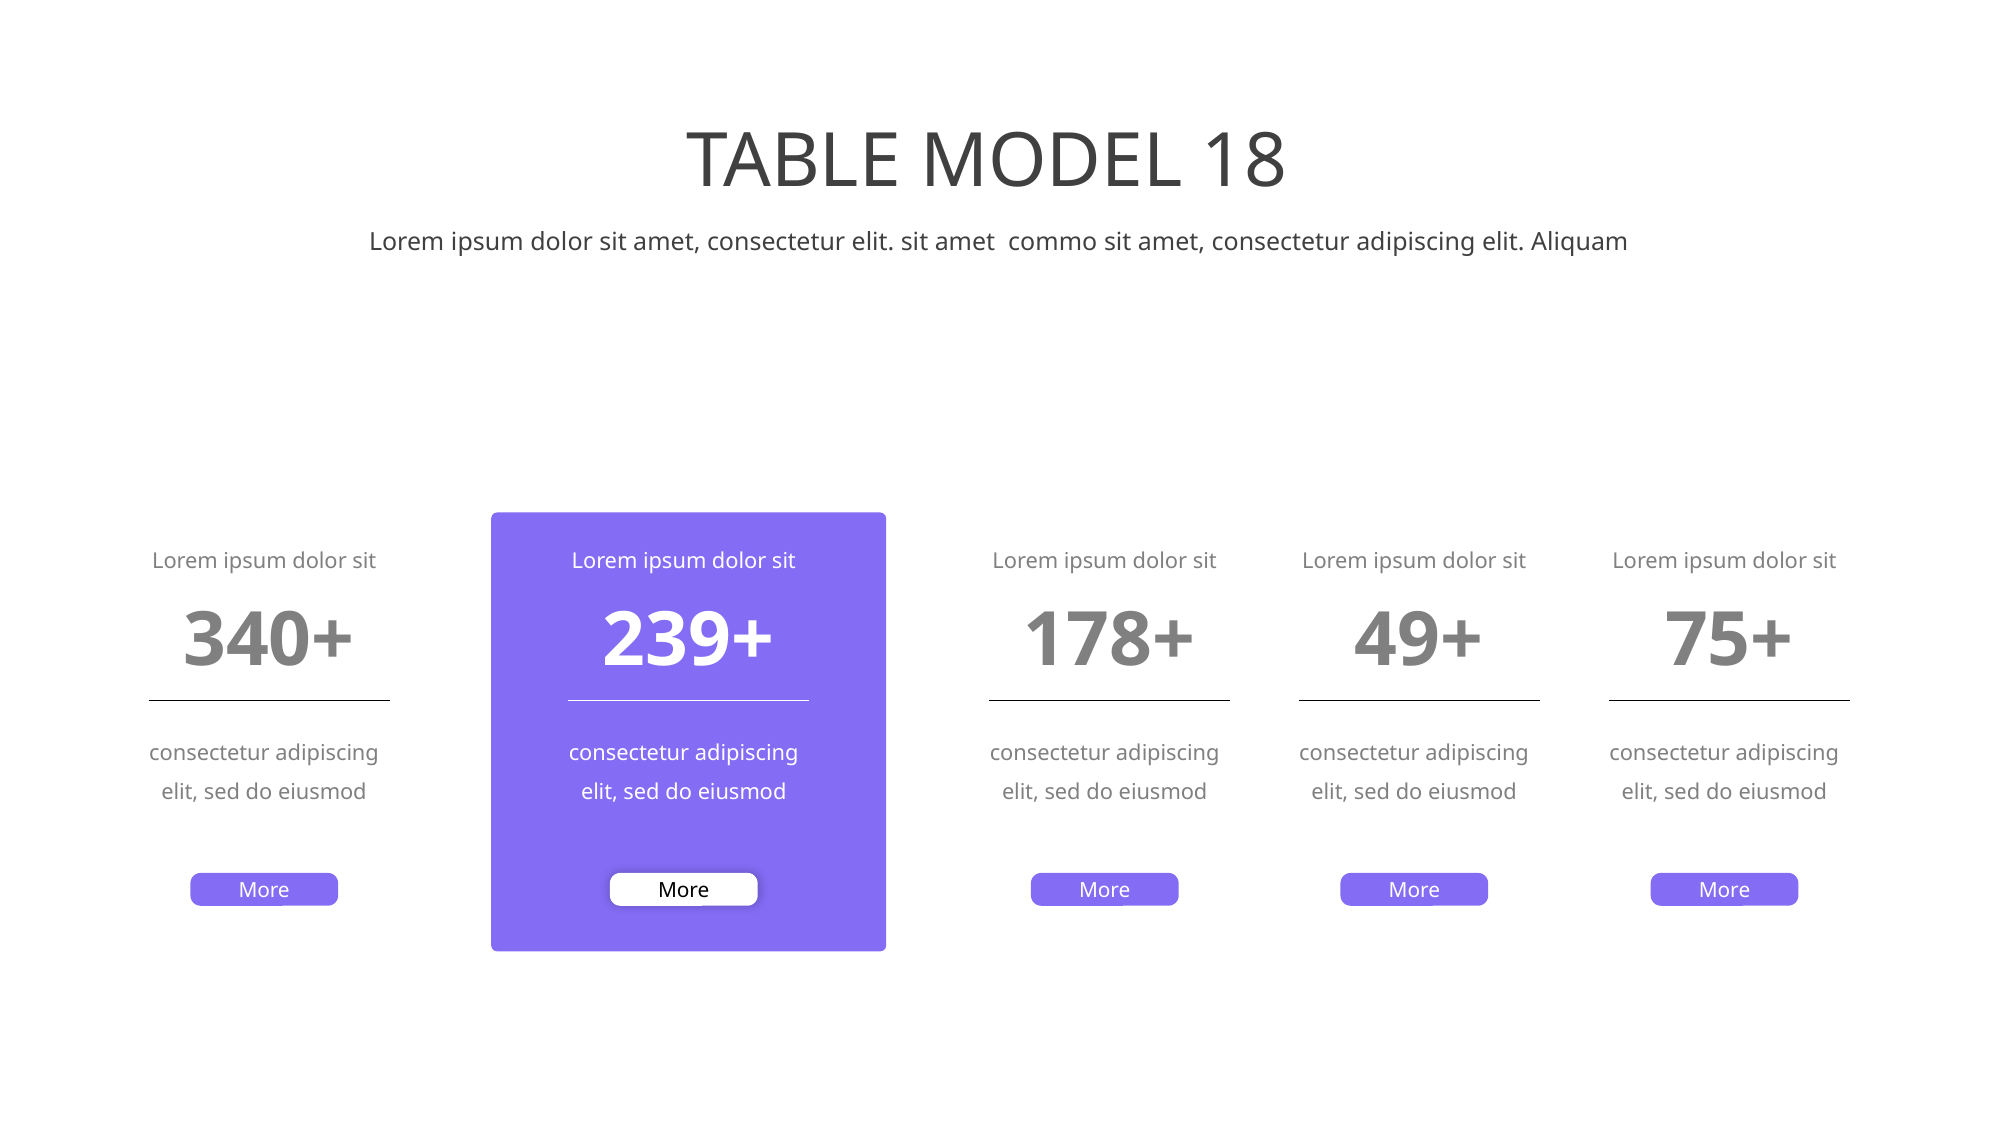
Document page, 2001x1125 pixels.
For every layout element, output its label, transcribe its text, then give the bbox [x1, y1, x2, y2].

text_box 49+ [1298, 583, 1540, 688]
text_box [490, 511, 888, 953]
text_box consectetur adipiscing elit, sed do eiusmod [1273, 717, 1556, 841]
text_box 178+ [973, 583, 1246, 688]
text_box More [190, 872, 339, 906]
text_box [607, 870, 762, 910]
text_box 239+ [552, 583, 825, 688]
text_box consectetur adipiscing elit, sed do eiusmod [123, 717, 406, 841]
text_box Lorem ipsum dolor sit [926, 526, 1236, 590]
text_box Lorem ipsum dolor sit [1236, 526, 1546, 590]
text_box More [1340, 872, 1489, 906]
text_box More [1650, 872, 1799, 906]
text_box More [1030, 872, 1179, 906]
text_box More [609, 872, 758, 906]
text_box consectetur adipiscing elit, sed do eiusmod [963, 717, 1246, 841]
text_box 75+ [1608, 583, 1850, 688]
text_box Lorem ipsum dolor sit [86, 526, 443, 590]
text_box consectetur adipiscing elit, sed do eiusmod [1583, 717, 1866, 841]
text_box 340+ [96, 583, 443, 688]
text_box Lorem ipsum dolor sit amet, consectetur elit. sit amet commo sit amet, consectetur adipiscing elit. Aliquam [341, 202, 1659, 263]
text_box Lorem ipsum dolor sit [1546, 526, 1903, 590]
text_box TABLE MODEL 18 [506, 66, 1469, 202]
text_box consectetur adipiscing elit, sed do eiusmod [542, 717, 825, 929]
text_box Lorem ipsum dolor sit [505, 526, 862, 590]
